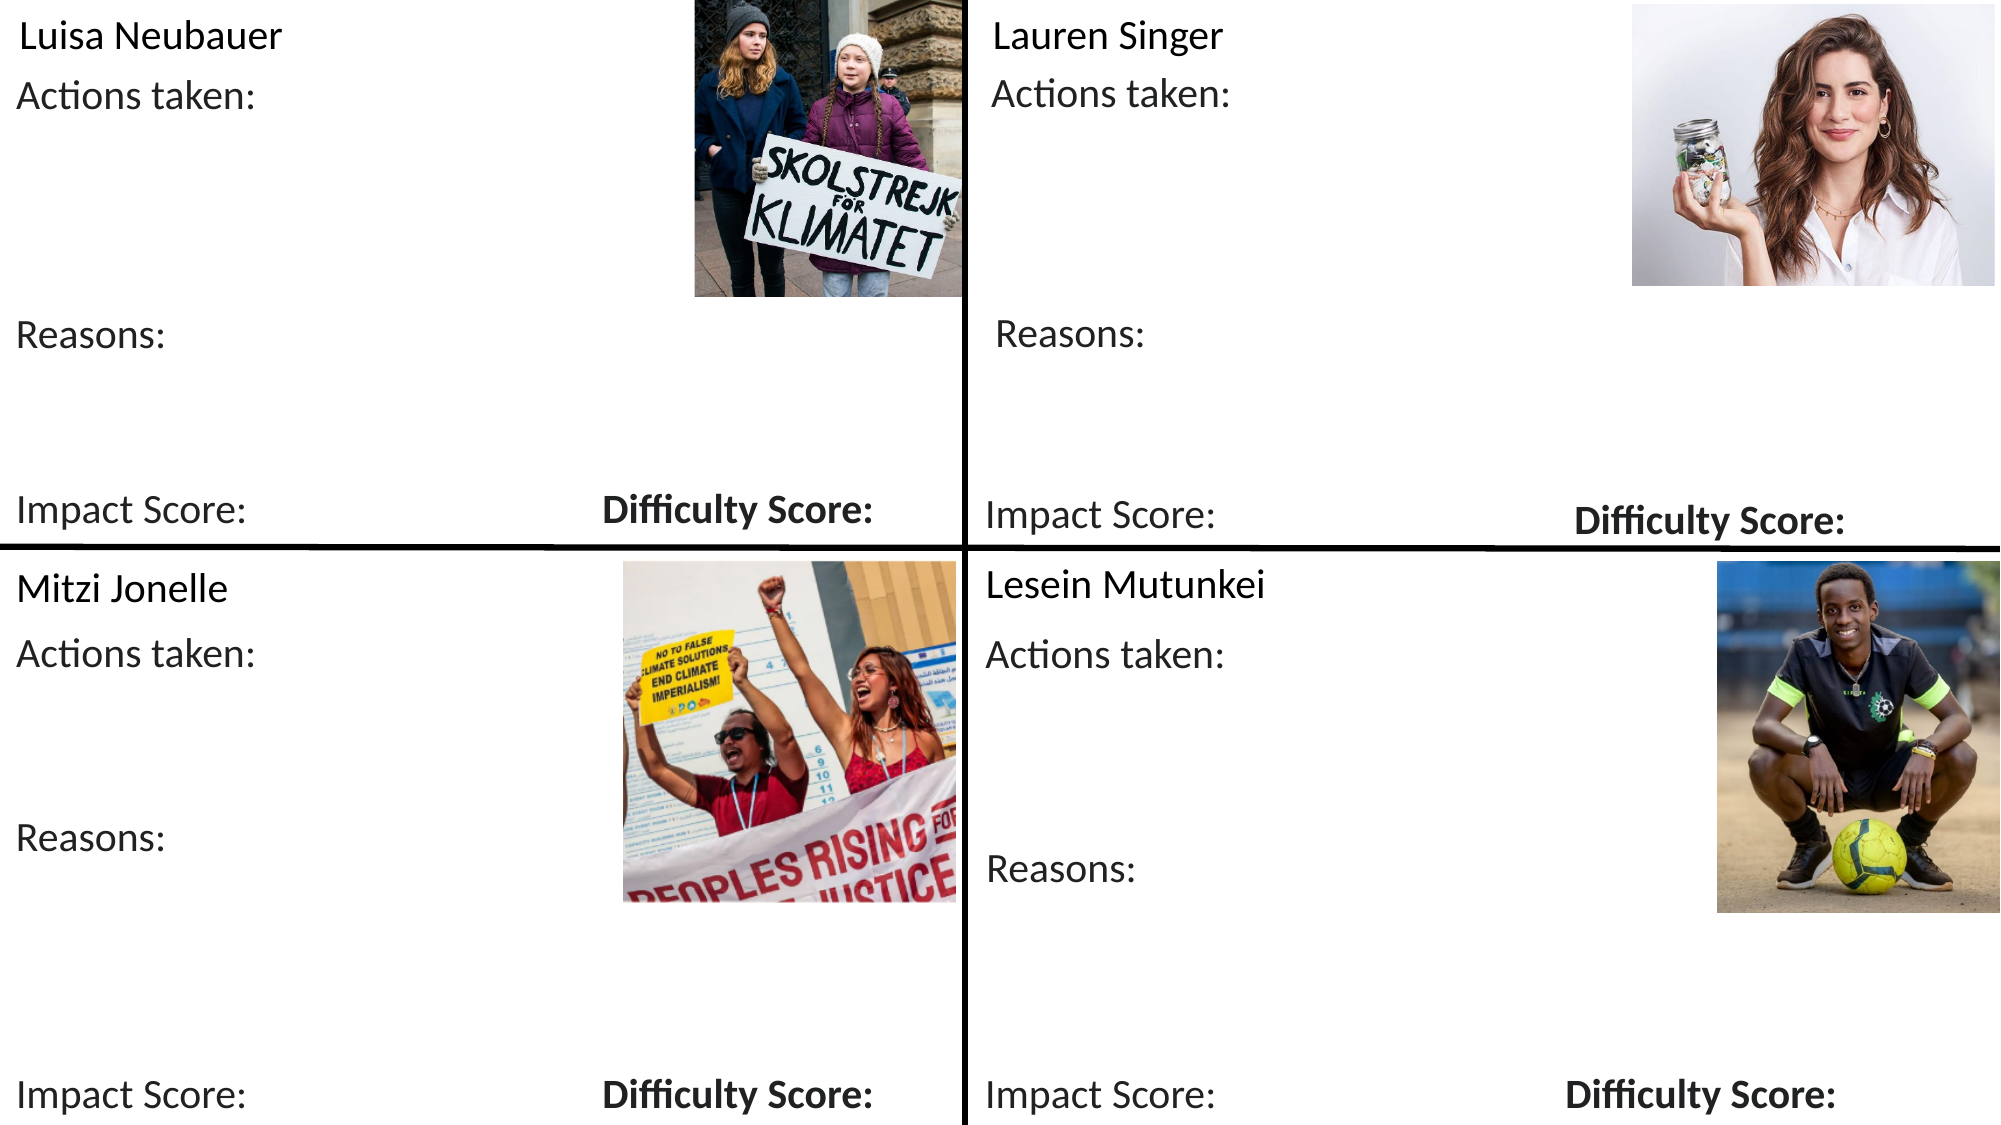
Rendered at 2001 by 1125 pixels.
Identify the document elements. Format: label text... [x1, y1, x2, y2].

text_box Actions taken: [1, 60, 272, 125]
picture [1632, 4, 1995, 286]
text_box Reasons: [1, 802, 182, 868]
text_box Impact Score: [970, 1059, 1232, 1125]
text_box Reasons: [980, 298, 1161, 364]
text_box Reasons: [1, 299, 182, 365]
text_box Difficulty Score: [1559, 485, 1862, 546]
text_box Difficulty Score: [1550, 1059, 1853, 1125]
picture [623, 559, 956, 903]
text_box Actions taken: [970, 619, 1241, 685]
text_box Impact Score: [1, 474, 263, 540]
text_box Actions taken: [1, 618, 272, 683]
text_box Difficulty Score: [587, 474, 889, 540]
picture [694, 0, 964, 297]
text_box Lauren Singer [978, 0, 1239, 58]
text_box Impact Score: [970, 479, 1232, 545]
picture [1717, 561, 2000, 914]
text_box Luisa Neubauer [4, 0, 299, 65]
text_box Actions taken: [976, 58, 1247, 124]
text_box Lesein Mutunkei [971, 551, 1281, 615]
text_box Impact Score: [1, 1059, 263, 1125]
text_box Reasons: [971, 833, 1152, 899]
text_box Mitzi Jonelle [1, 553, 244, 618]
text_box Difficulty Score: [587, 1059, 889, 1125]
